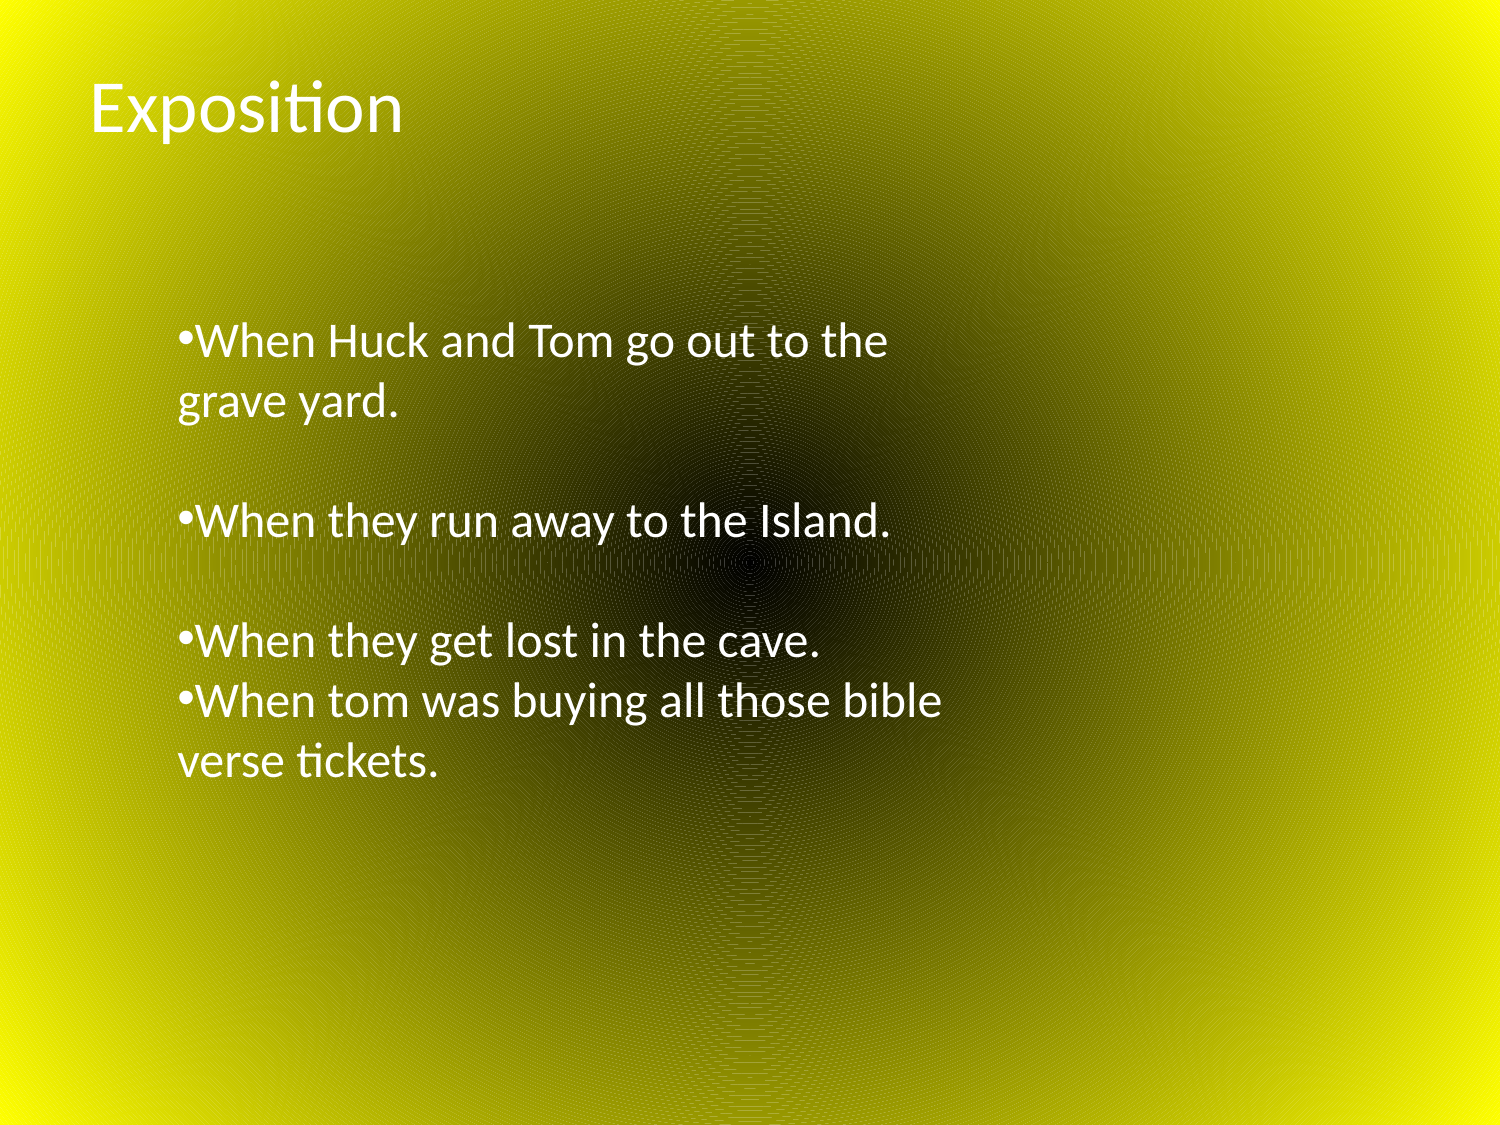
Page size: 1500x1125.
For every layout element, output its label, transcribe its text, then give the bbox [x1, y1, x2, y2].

text_box When Huck and Tom go out to the grave yard. When they run away to the Island. When they get lost in the cave. When tom was buying all those bible verse tickets. [162, 299, 975, 840]
text_box Exposition [75, 49, 788, 155]
